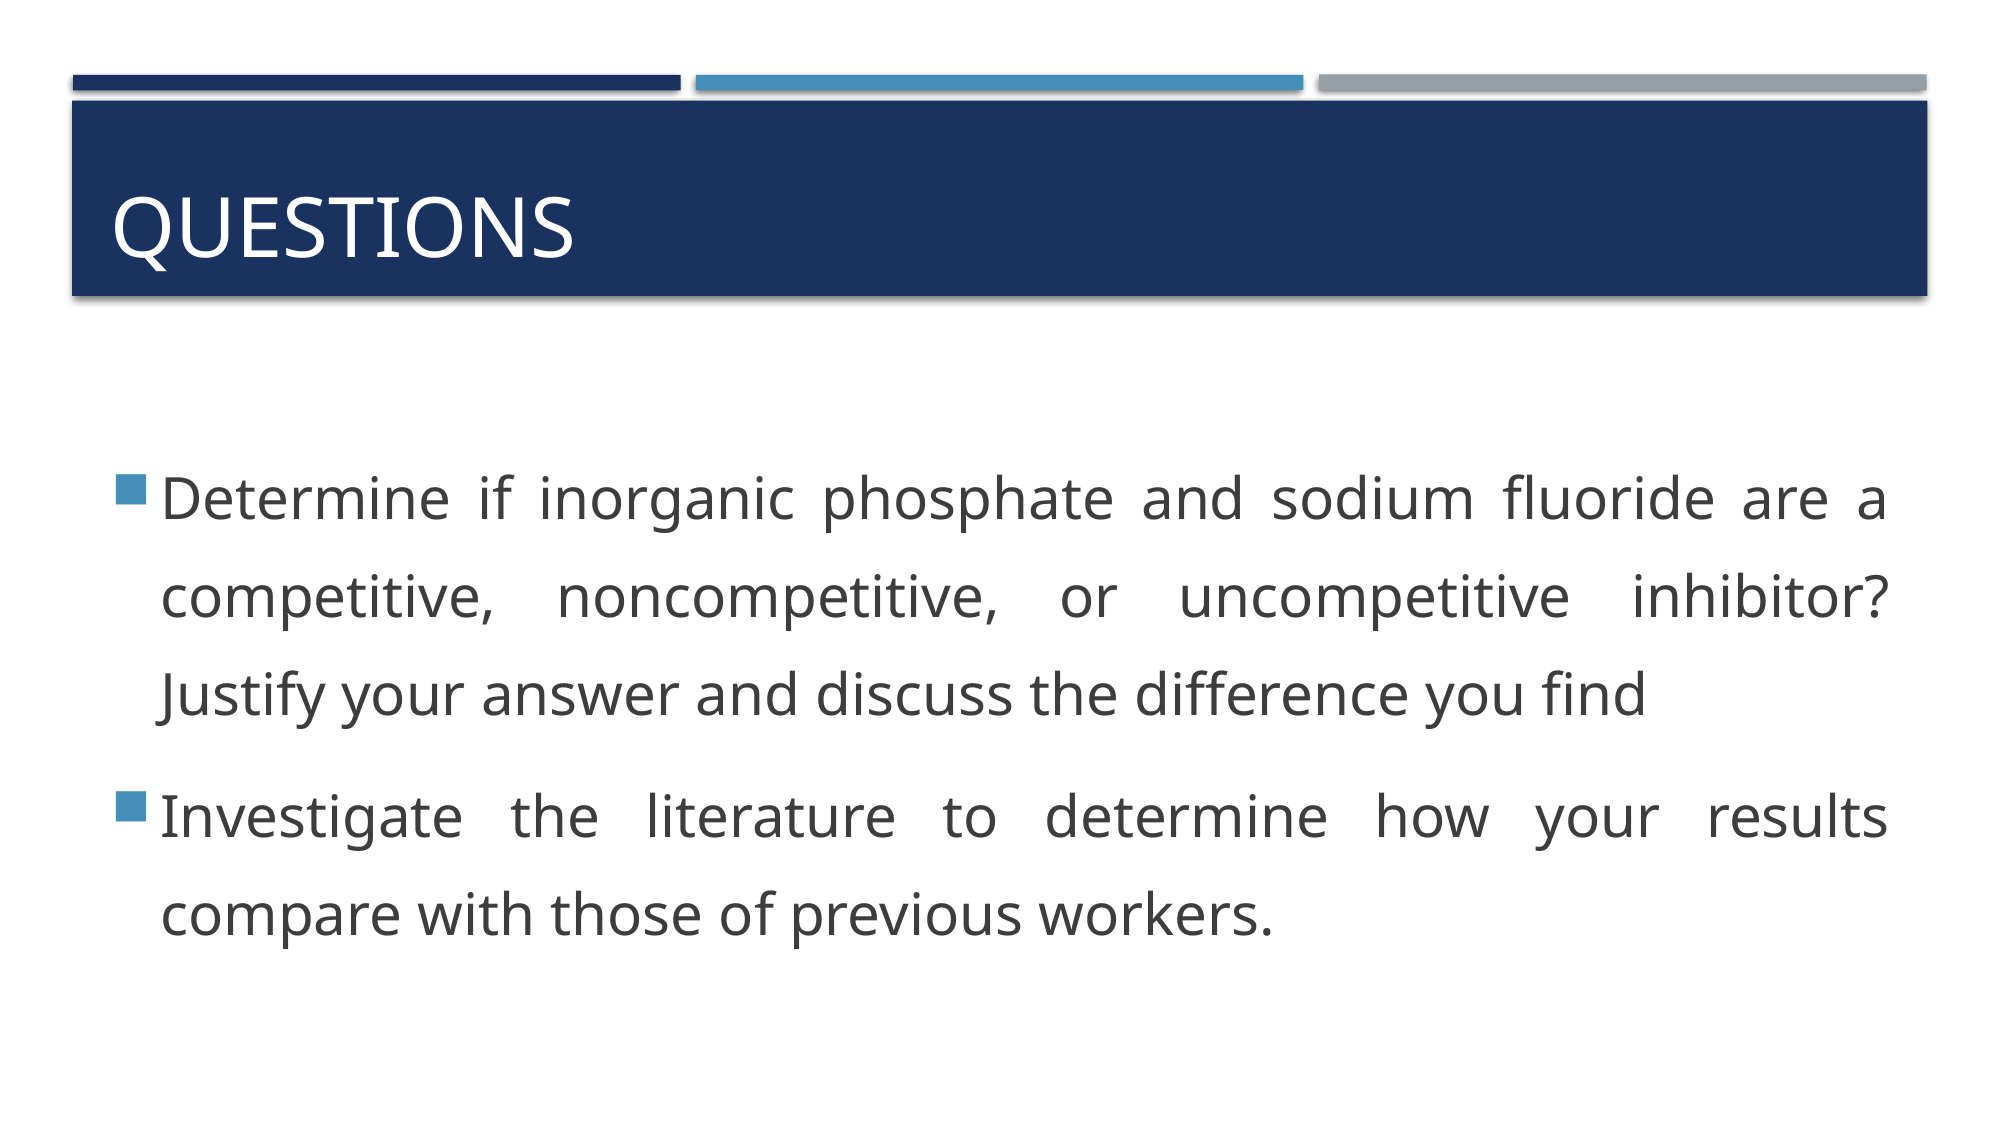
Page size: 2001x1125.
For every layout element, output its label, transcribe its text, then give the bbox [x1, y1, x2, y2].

list Determine if inorganic phosphate and sodium fluoride are a competitive, noncompetitive, or uncompetitive inhibitor? Justify your answer and discuss the difference you find Investigate the literature to determine how your results compare with those of previous workers. [95, 357, 1905, 1089]
title Questions [95, 115, 1905, 282]
